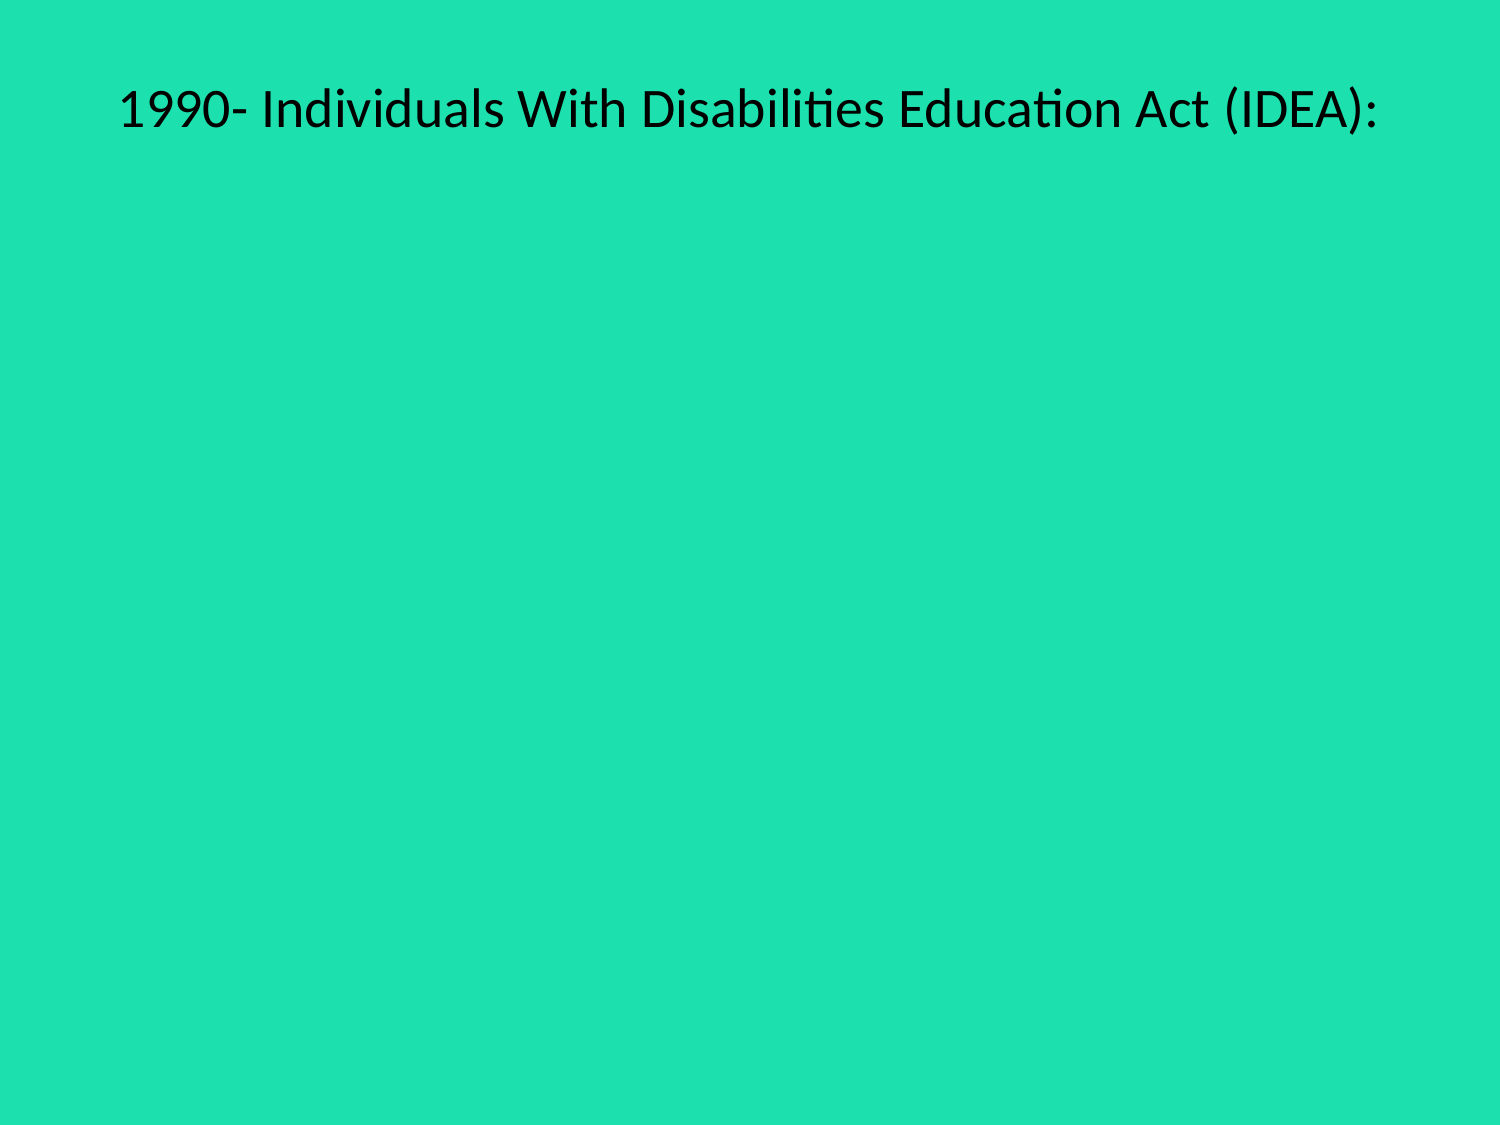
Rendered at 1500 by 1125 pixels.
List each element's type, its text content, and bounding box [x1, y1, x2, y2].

title 1990- Individuals With Disabilities Education Act (IDEA): [75, 45, 1425, 233]
